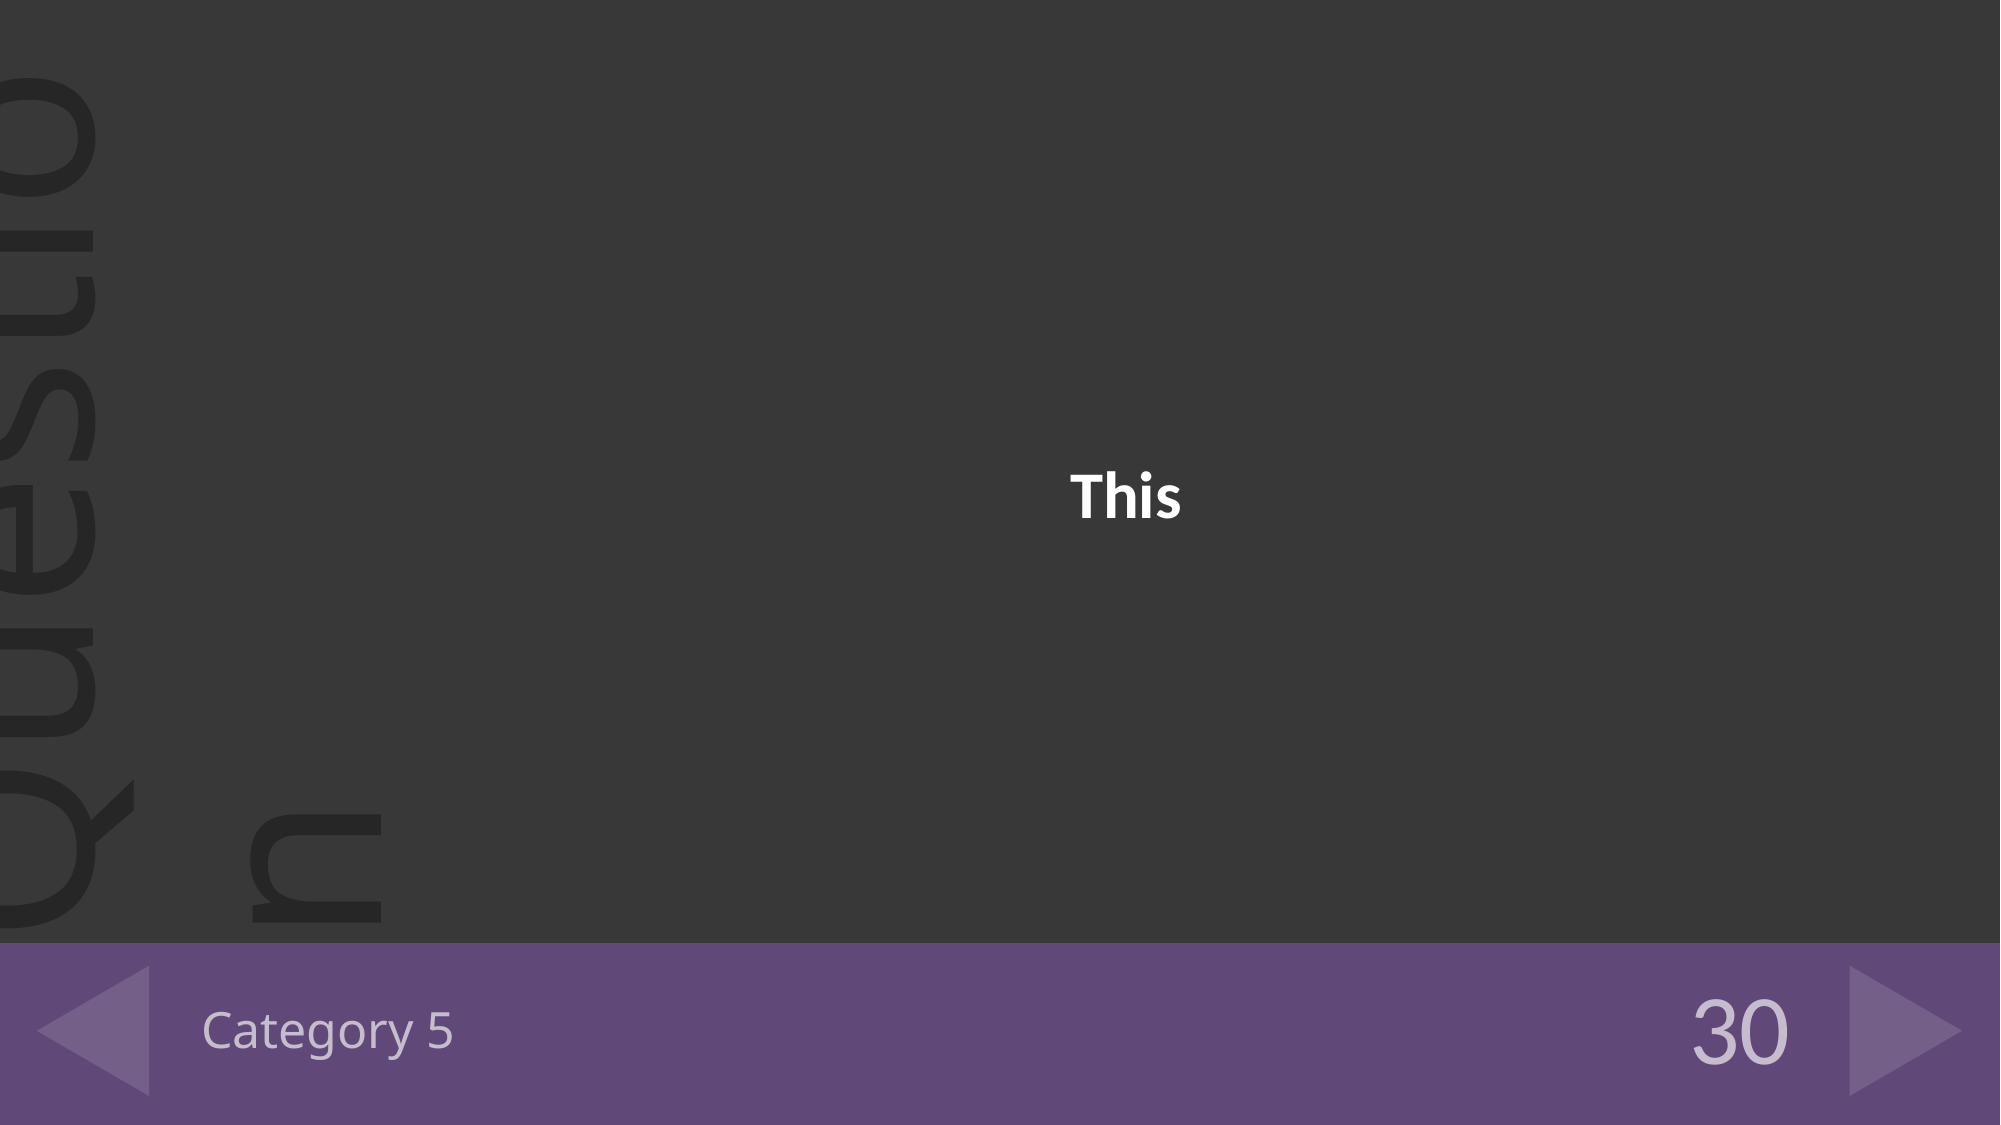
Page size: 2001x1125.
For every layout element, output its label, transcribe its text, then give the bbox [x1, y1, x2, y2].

title Category 5 [185, 967, 1494, 1097]
list This [302, 307, 1966, 636]
list 30 [1494, 967, 1806, 1097]
